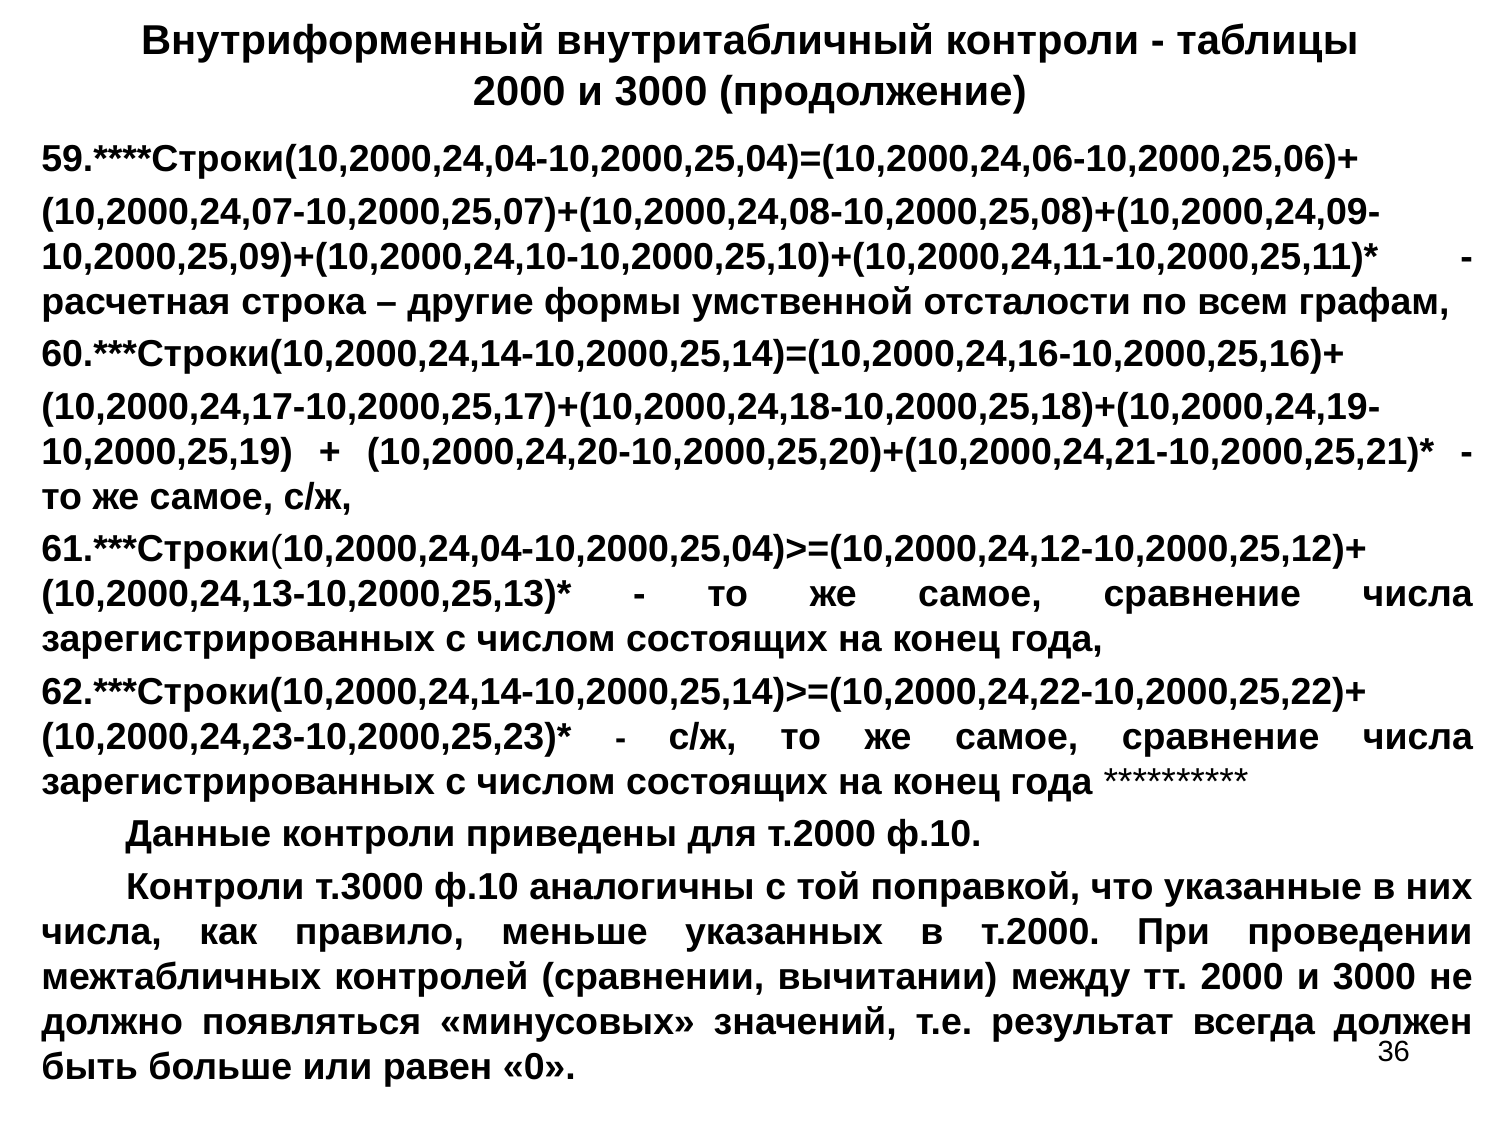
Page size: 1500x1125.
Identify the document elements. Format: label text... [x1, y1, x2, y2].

list 59.****Строки(10,2000,24,04-10,2000,25,04)=(10,2000,24,06-10,2000,25,06)+ (10,2000,24,07-10,2000,25,07)+(10,2000,24,08-10,2000,25,08)+(10,2000,24,09-10,2000,25,09)+(10,2000,24,10-10,2000,25,10)+(10,2000,24,11-10,2000,25,11)* - расчетная строка – другие формы умственной отсталости по всем графам, 60.***Строки(10,2000,24,14-10,2000,25,14)=(10,2000,24,16-10,2000,25,16)+ (10,2000,24,17-10,2000,25,17)+(10,2000,24,18-10,2000,25,18)+(10,2000,24,19-10,2000,25,19) + (10,2000,24,20-10,2000,25,20)+(10,2000,24,21-10,2000,25,21)* - то же самое, с/ж, 61.***Строки(10,2000,24,04-10,2000,25,04)>=(10,2000,24,12-10,2000,25,12)+ (10,2000,24,13-10,2000,25,13)* - то же самое, сравнение числа зарегистрированных с числом состоящих на конец года, 62.***Строки(10,2000,24,14-10,2000,25,14)>=(10,2000,24,22-10,2000,25,22)+ (10,2000,24,23-10,2000,25,23)* - с/ж, то же самое, сравнение числа зарегистрированных с числом состоящих на конец года ********** Данные контроли приведены для т.2000 ф.10. Контроли т.3000 ф.10 аналогичны с той поправкой, что указанные в них числа, как правило, меньше указанных в т.2000. При проведении межтабличных контролей (сравнении, вычитании) между тт. 2000 и 3000 не должно появляться «минусовых» значений, т.е. результат всегда должен быть больше или равен «0». [26, 126, 1489, 1025]
slide_number 36 [1074, 1024, 1425, 1103]
title Внутриформенный внутритабличный контроли - таблицы 2000 и 3000 (продолжение) [74, 0, 1426, 126]
